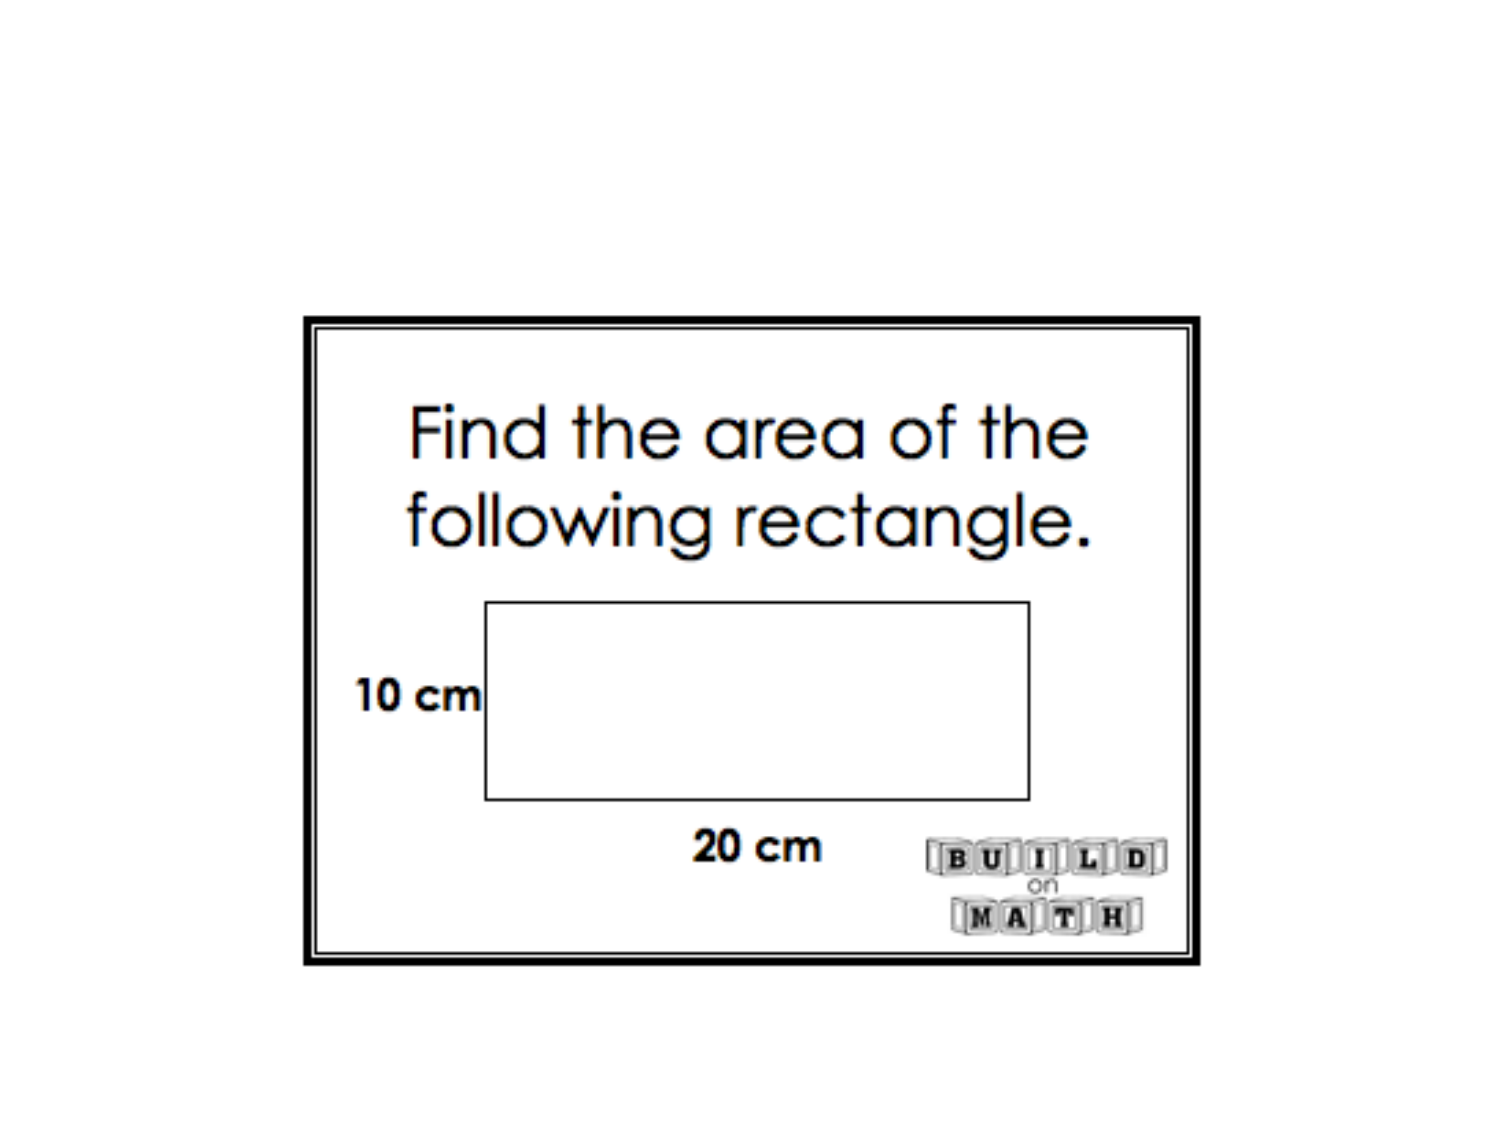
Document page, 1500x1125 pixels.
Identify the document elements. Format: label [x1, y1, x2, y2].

list [74, 262, 1426, 1006]
